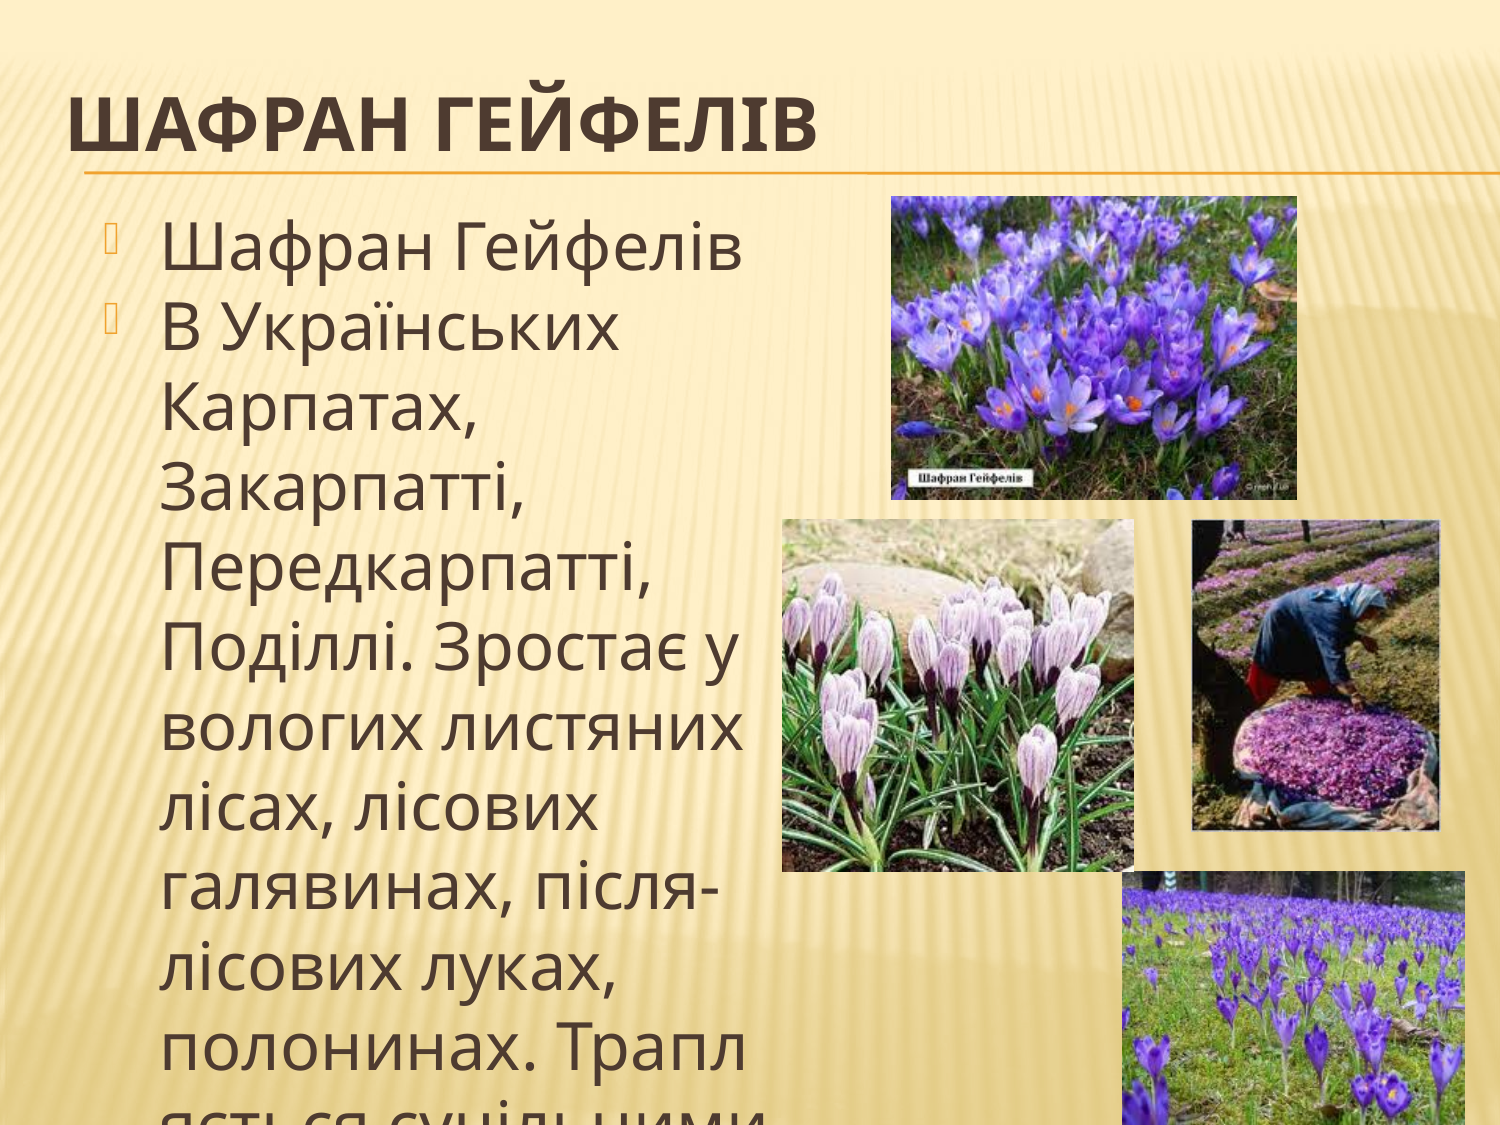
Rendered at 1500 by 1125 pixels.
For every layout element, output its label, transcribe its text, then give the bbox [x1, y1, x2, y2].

text_box Шафран Гейфелів [49, 74, 1475, 213]
picture [0, 0, 1500, 1125]
text_box Шафран Гейфелів В Українських Карпатах, Закарпатті, Передкарпатті, Поділлі. Зростає у вологих листяних лісах, лісових галявинах, після-лісових луках, полонинах. Трапляється суцільними заростями у вигляді великих і малих островів, місцями невеликими групами. Основними причинами зміни чисельності є зривання на букети, викопування бульбоцибулин, у зоні полонин - поїданням дикими свинями. [88, 196, 797, 740]
